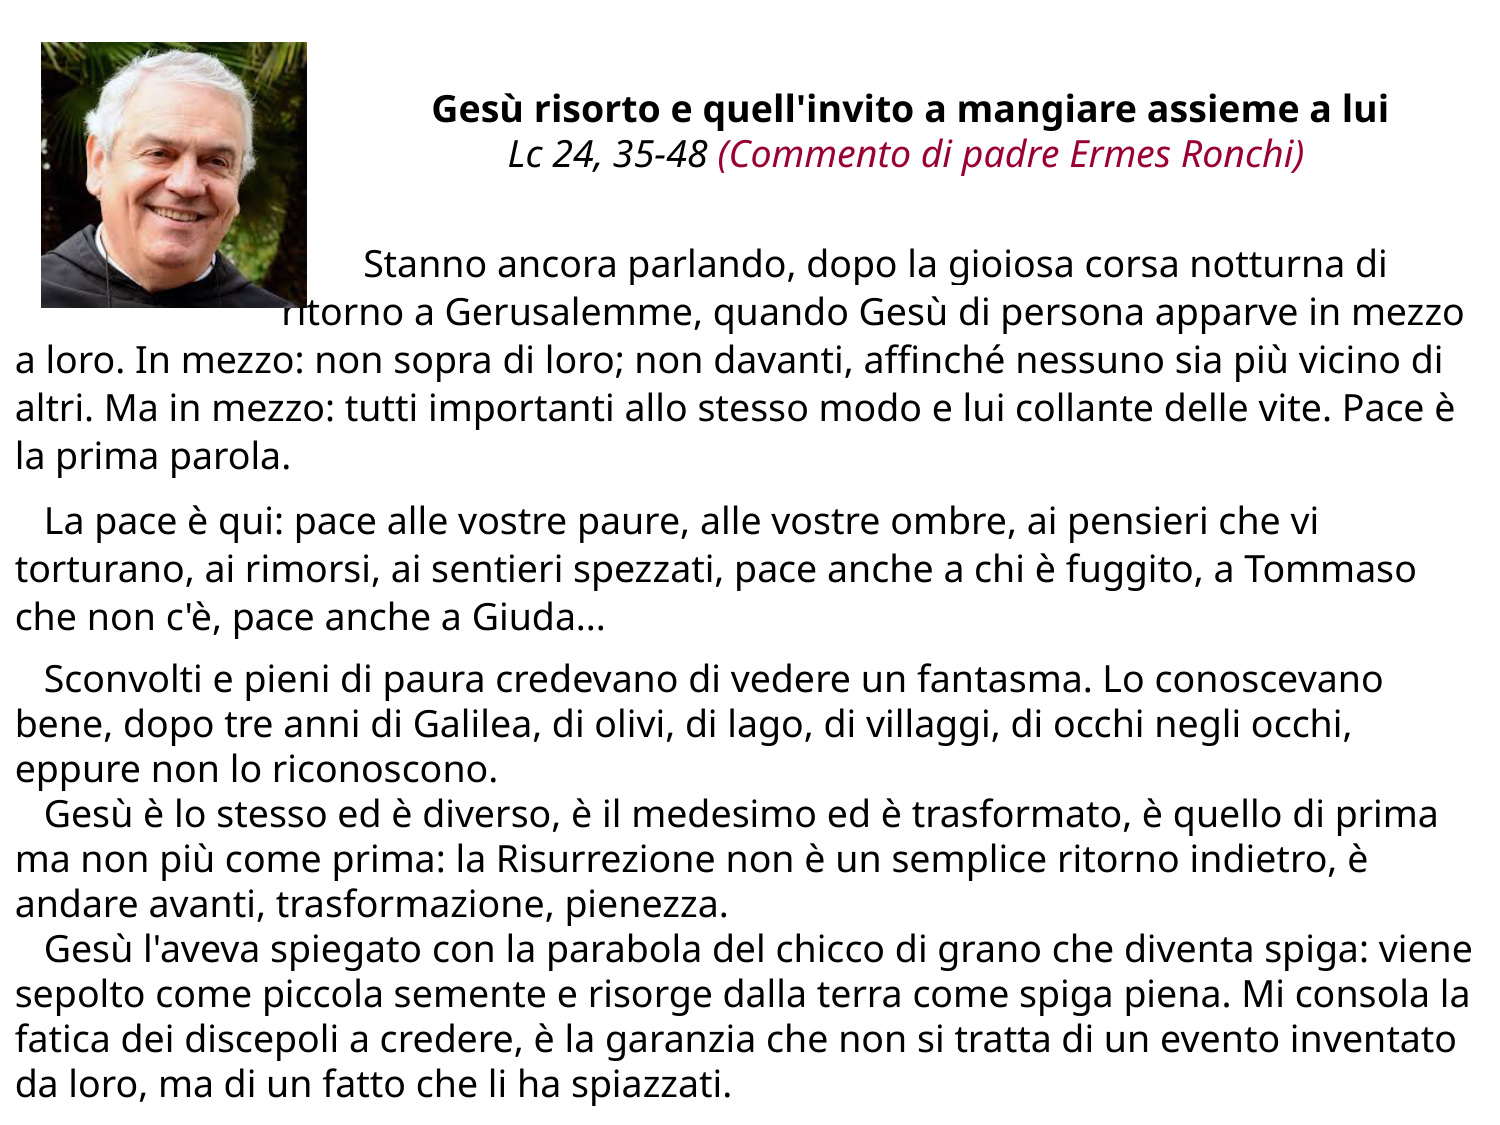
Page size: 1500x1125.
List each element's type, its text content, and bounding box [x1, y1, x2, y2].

text_box Stanno ancora parlando, dopo la gioiosa corsa notturna di ritorno a Gerusalemme, quando Gesù di persona apparve in mezzo a loro. In mezzo: non sopra di loro; non davanti, affinché nessuno sia più vicino di altri. Ma in mezzo: tutti importanti allo stesso modo e lui collante delle vite. Pace è la prima parola. La pace è qui: pace alle vostre paure, alle vostre ombre, ai pensieri che vi torturano, ai rimorsi, ai sentieri spezzati, pace anche a chi è fuggito, a Tommaso che non c'è, pace anche a Giuda... Sconvolti e pieni di paura credevano di vedere un fantasma. Lo conoscevano bene, dopo tre anni di Galilea, di olivi, di lago, di villaggi, di occhi negli occhi, eppure non lo riconoscono. Gesù è lo stesso ed è diverso, è il medesimo ed è trasformato, è quello di prima ma non più come prima: la Risurrezione non è un semplice ritorno indietro, è andare avanti, trasformazione, pienezza. Gesù l'aveva spiegato con la parabola del chicco di grano che diventa spiga: viene sepolto come piccola semente e risorge dalla terra come spiga piena. Mi consola la fatica dei discepoli a credere, è la garanzia che non si tratta di un evento inventato da loro, ma di un fatto che li ha spiazzati. [0, 229, 1500, 799]
picture [41, 42, 307, 308]
text_box Gesù risorto e quell'invito a mangiare assieme a lui Lc 24, 35-48 (Commento di padre Ermes Ronchi) [307, 77, 1500, 228]
text_box Stanno ancora parlando, dopo la gioiosa corsa notturna di ritorno a Gerusalemme, quando Gesù di persona apparve in mezzo a loro. In mezzo: non sopra di loro; non davanti, affinché nessuno sia più vicino di altri. Ma in mezzo: tutti importanti allo stesso modo e lui collante delle vite. Pace è la prima parola. La pace è qui: pace alle vostre paure, alle vostre ombre, ai pensieri che vi torturano, ai rimorsi, ai sentieri spezzati, pace anche a chi è fuggito, a Tommaso che non c'è, pace anche a Giuda... Sconvolti e pieni di paura credevano di vedere un fantasma. Lo conoscevano bene, dopo tre anni di Galilea, di olivi, di lago, di villaggi, di occhi negli occhi, eppure non lo riconoscono. Gesù è lo stesso ed è diverso, è il medesimo ed è trasformato, è quello di prima ma non più come prima: la Risurrezione non è un semplice ritorno indietro, è andare avanti, trasformazione, pienezza. Gesù l'aveva spiegato con la parabola del chicco di grano che diventa spiga: viene sepolto come piccola semente e risorge dalla terra come spiga piena. Mi consola la fatica dei discepoli a credere, è la garanzia che non si tratta di un evento inventato da loro, ma di un fatto che li ha spiazzati. [0, 801, 1500, 1113]
